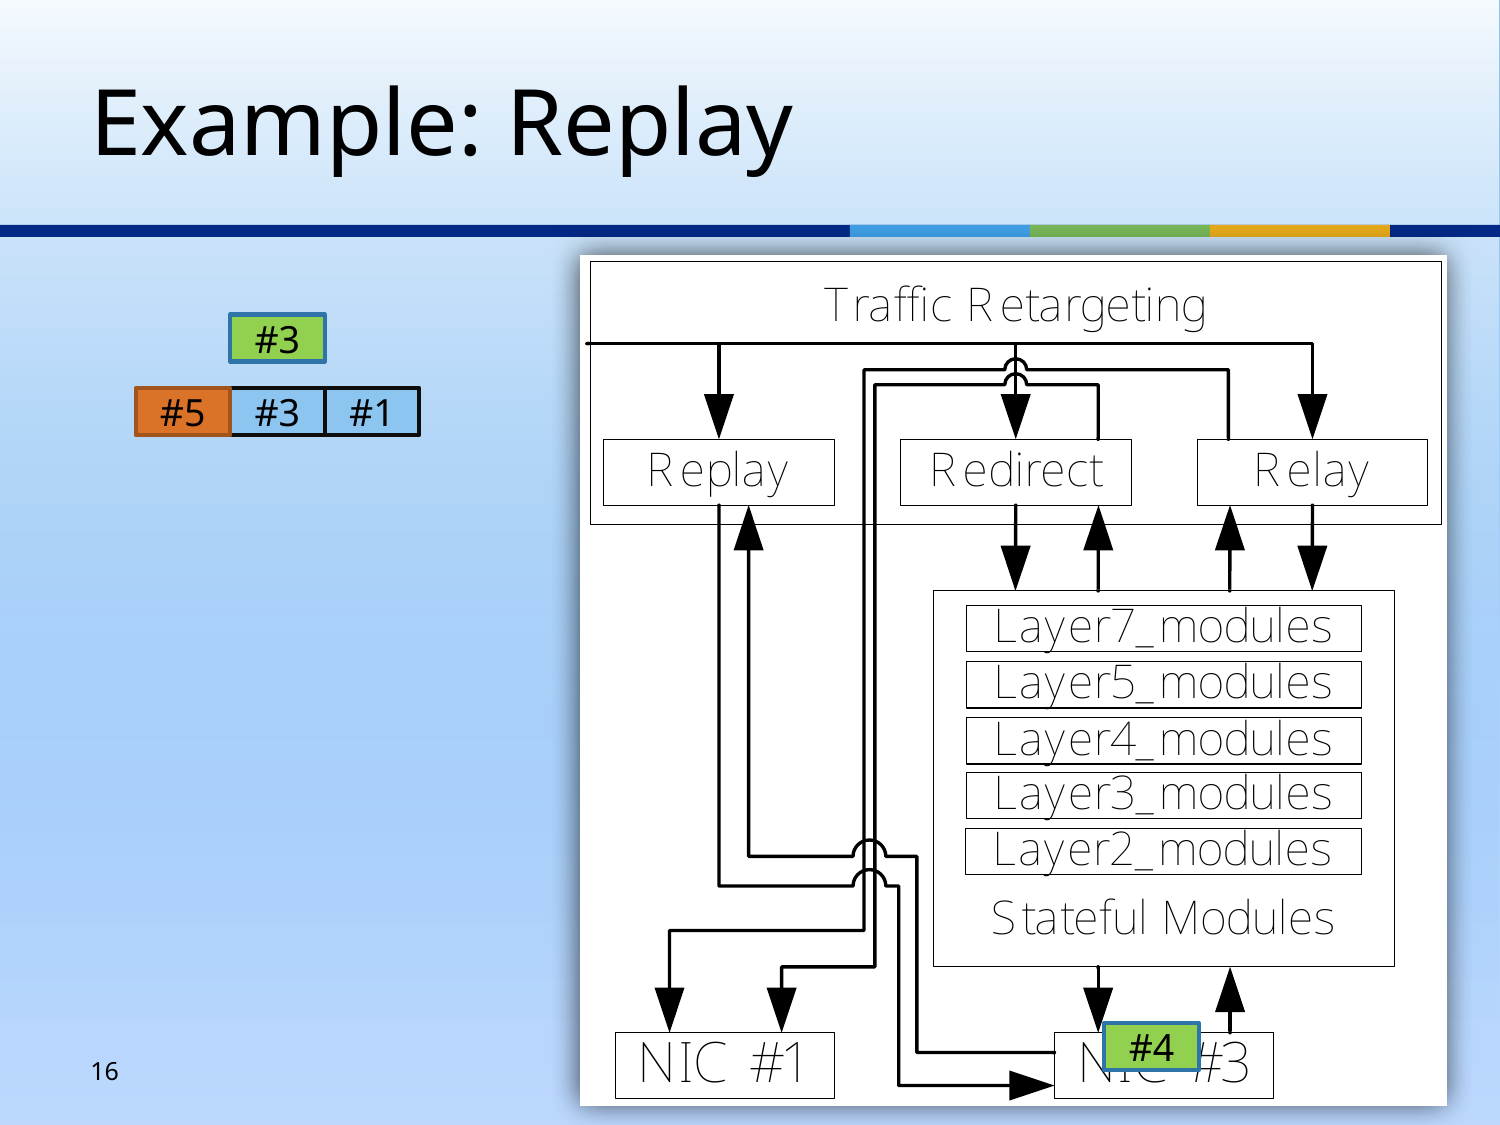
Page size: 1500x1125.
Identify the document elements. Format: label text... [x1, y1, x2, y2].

text_box #1 [327, 386, 421, 437]
slide_number 16 [75, 1042, 426, 1103]
title Example: Replay [75, 24, 1425, 213]
picture [579, 254, 1448, 1107]
text_box #3 [228, 312, 327, 364]
text_box #5 [134, 386, 232, 437]
text_box #3 [232, 386, 327, 437]
